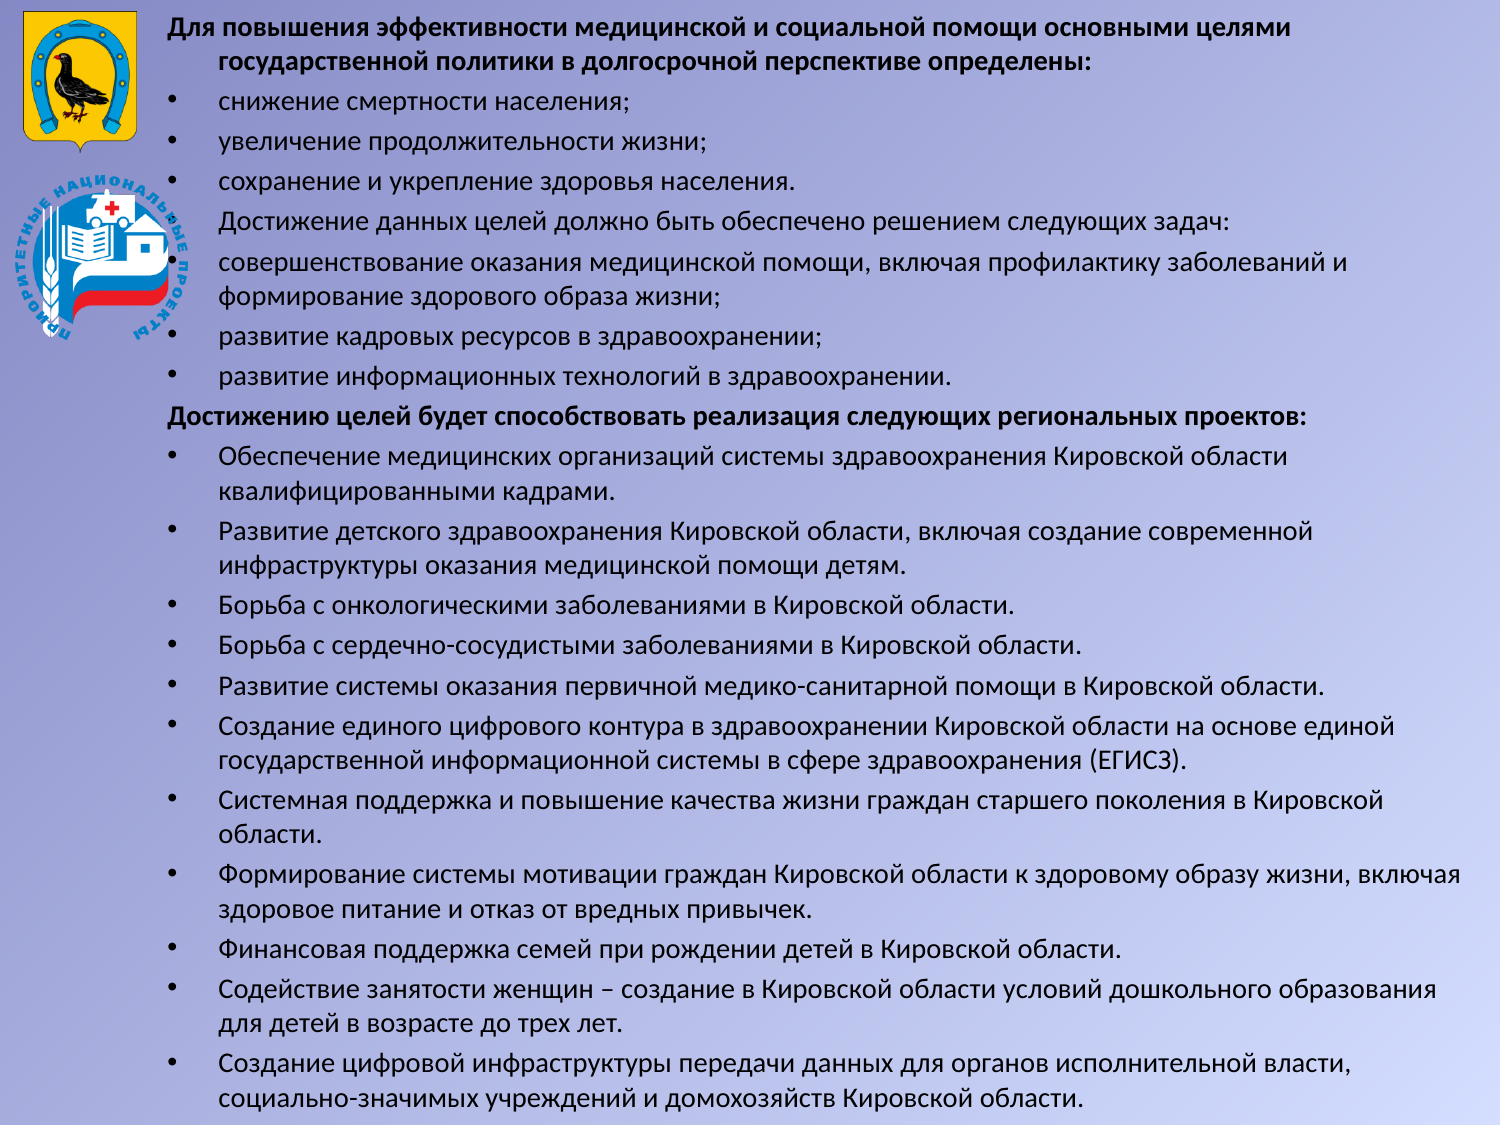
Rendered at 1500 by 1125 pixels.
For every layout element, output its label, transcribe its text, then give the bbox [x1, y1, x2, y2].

picture [15, 175, 188, 341]
picture [23, 11, 137, 153]
list Для повышения эффективности медицинской и социальной помощи основными целями государственной политики в долгосрочной перспективе определены: снижение смертности населения; увеличение продолжительности жизни; сохранение и укрепление здоровья населения. Достижение данных целей должно быть обеспечено решением следующих задач: совершенствование оказания медицинской помощи, включая профилактику заболеваний и формирование здорового образа жизни; развитие кадровых ресурсов в здравоохранении; развитие информационных технологий в здравоохранении. Достижению целей будет способствовать реализация следующих региональных проектов: Обеспечение медицинских организаций системы здравоохранения Кировской области квалифицированными кадрами. Развитие детского здравоохранения Кировской области, включая создание современной инфраструктуры оказания медицинской помощи детям. Борьба с онкологическими заболеваниями в Кировской области. Борьба с сердечно-сосудистыми заболеваниями в Кировской области. Развитие системы оказания первичной медико-санитарной помощи в Кировской области. Создание единого цифрового контура в здравоохранении Кировской области на основе единой государственной информационной системы в сфере здравоохранения (ЕГИСЗ). Системная поддержка и повышение качества жизни граждан старшего поколения в Кировской области. Формирование системы мотивации граждан Кировской области к здоровому образу жизни, включая здоровое питание и отказ от вредных привычек. Финансовая поддержка семей при рождении детей в Кировской области. Содействие занятости женщин – создание в Кировской области условий дошкольного образования для детей в возрасте до трех лет. Создание цифровой инфраструктуры передачи данных для органов исполнительной власти, социально-значимых учреждений и домохозяйств Кировской области. [152, 0, 1500, 1125]
